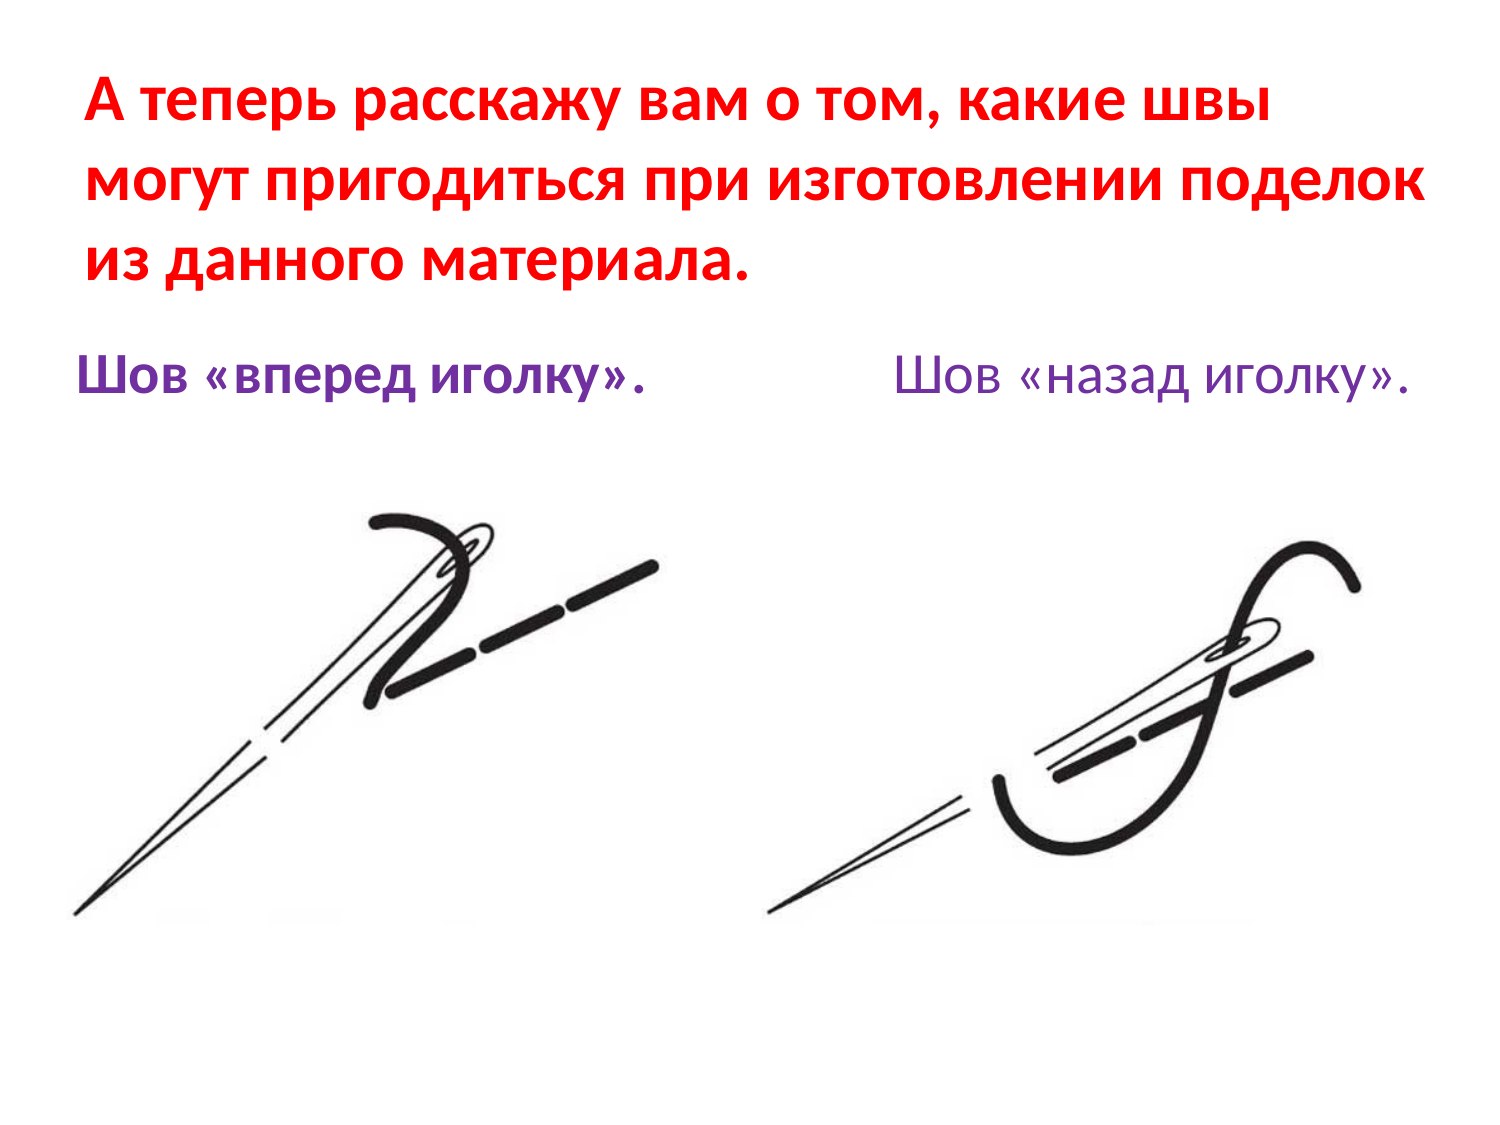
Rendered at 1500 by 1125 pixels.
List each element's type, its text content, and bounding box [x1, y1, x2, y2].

picture [46, 491, 683, 926]
text_box Шов «назад иголку». [870, 328, 1427, 413]
picture [752, 527, 1380, 927]
text_box А теперь расскажу вам о том, какие швы могут пригодиться при изготовлении поделок из данного материала. [70, 46, 1465, 302]
text_box Шов «вперед иголку». [61, 328, 663, 413]
